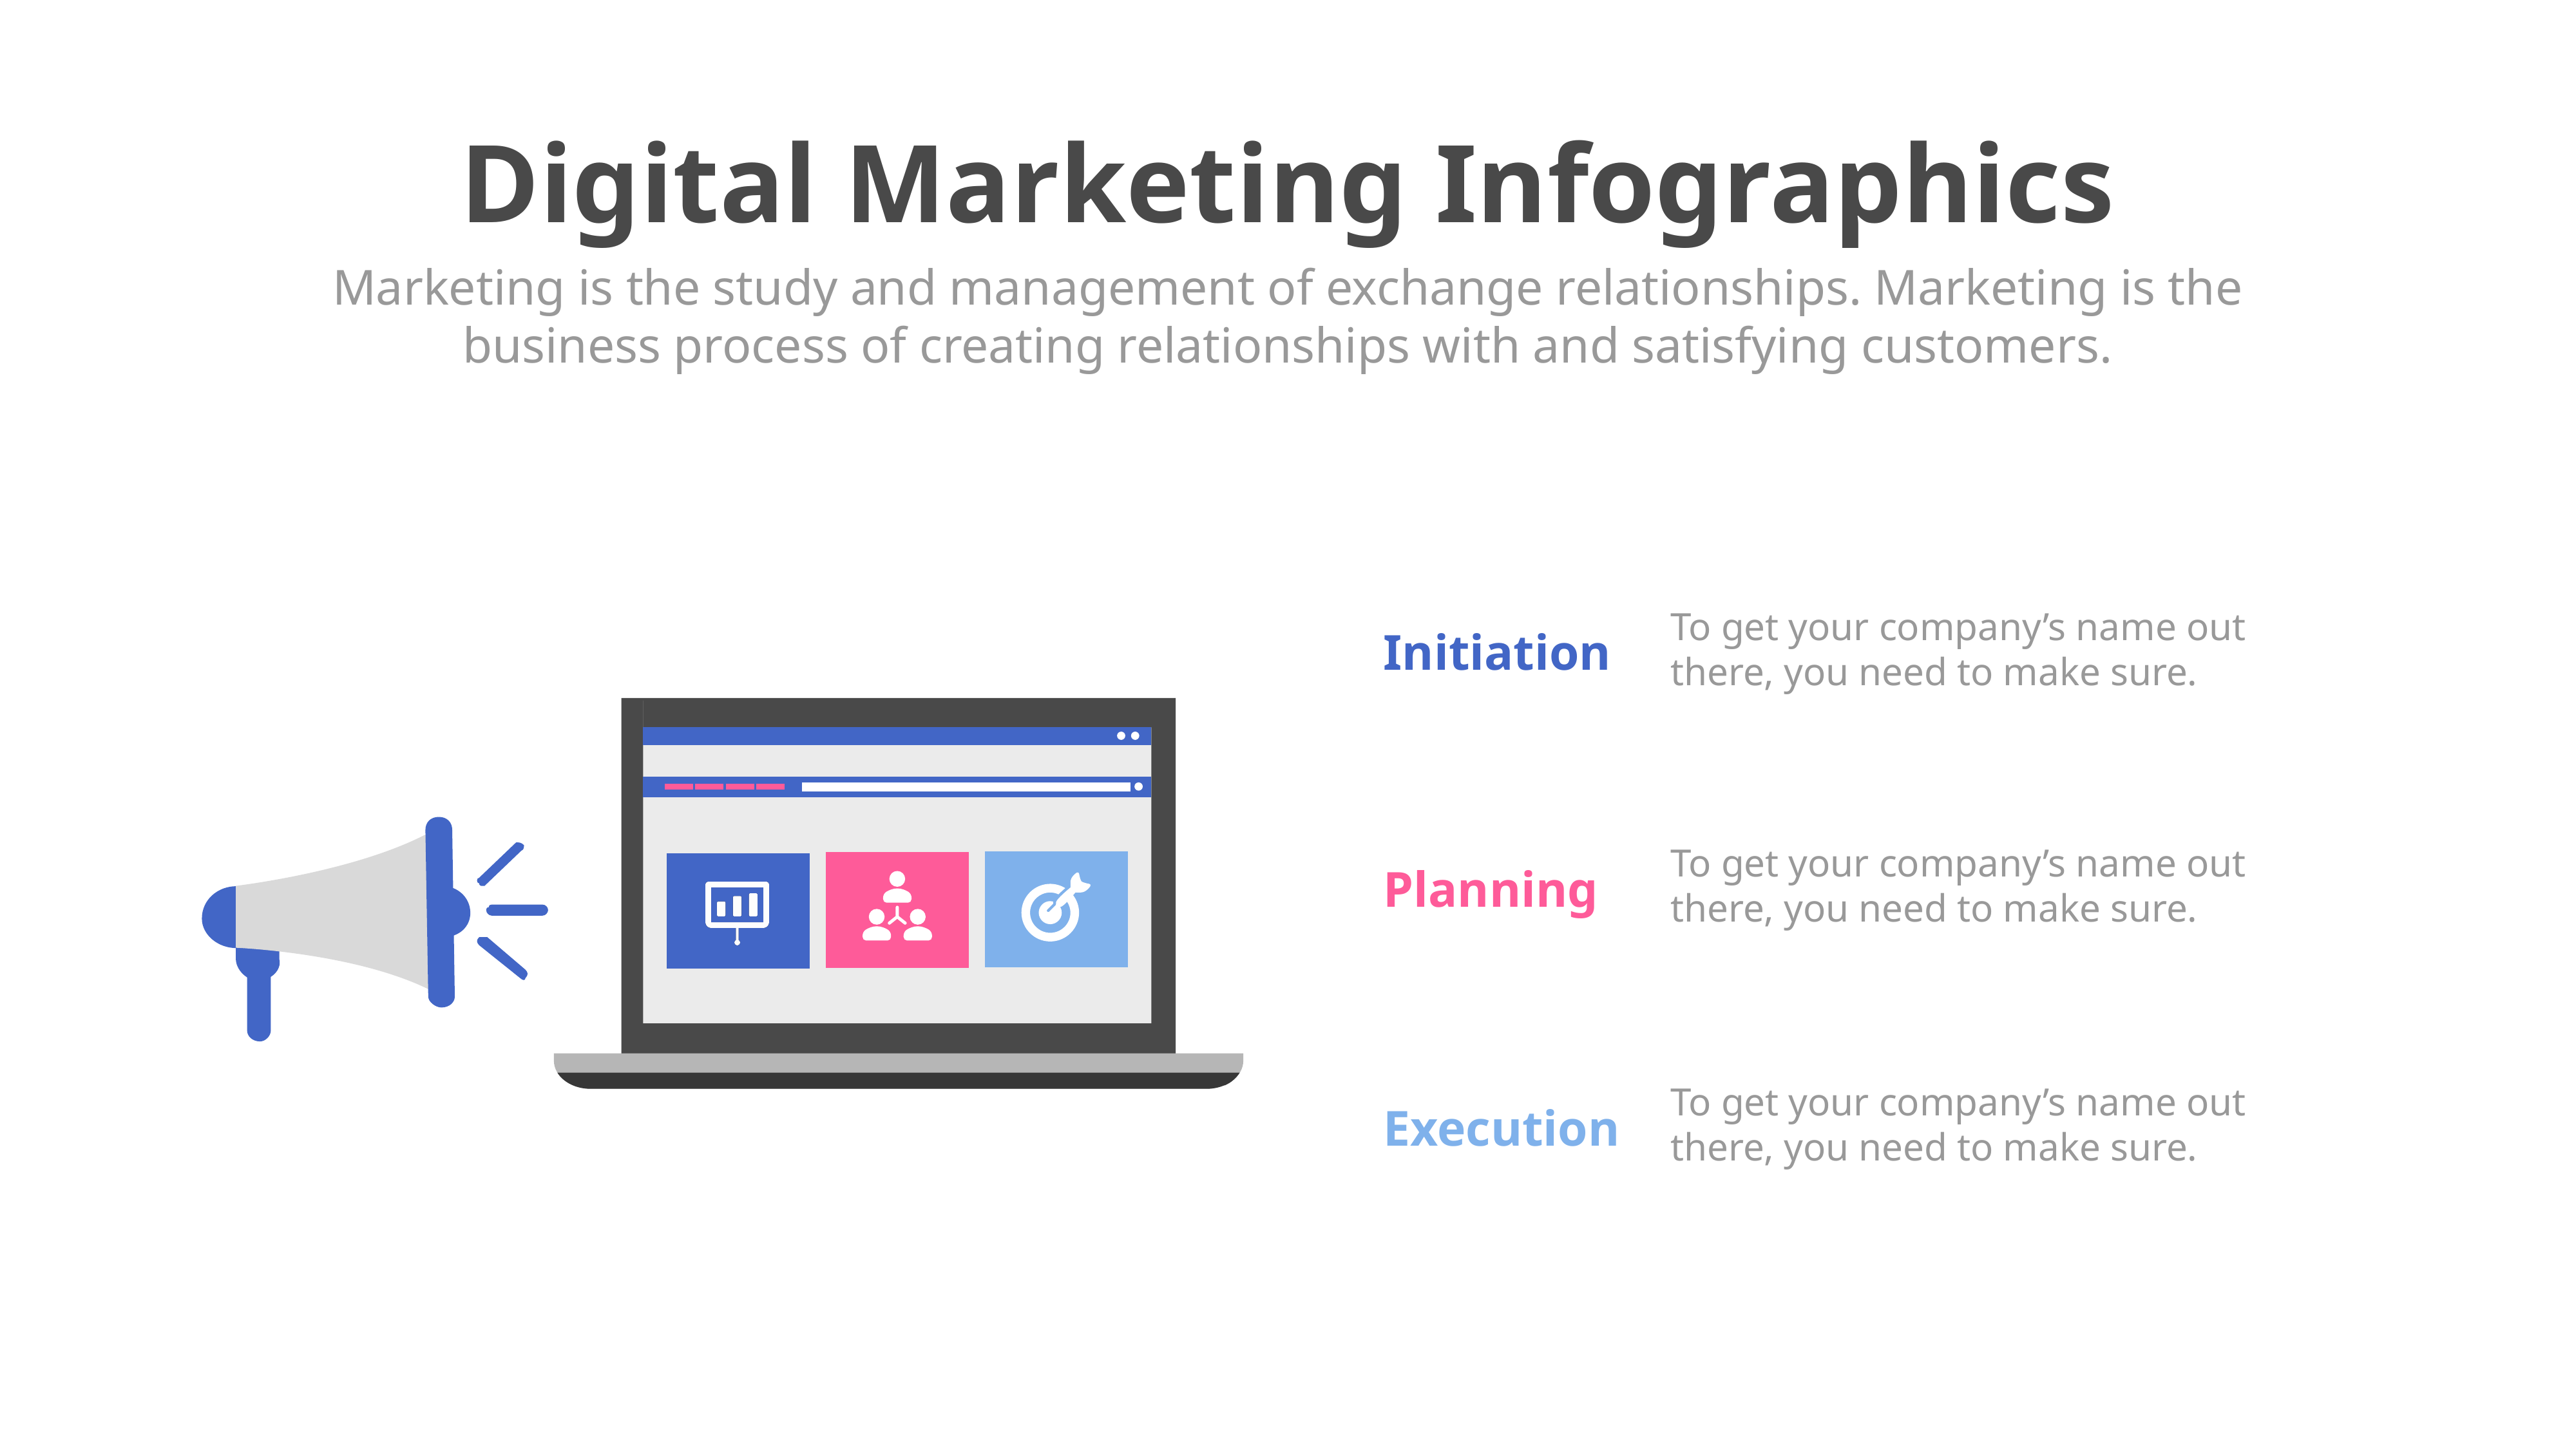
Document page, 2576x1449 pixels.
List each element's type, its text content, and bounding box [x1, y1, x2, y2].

text_box Planning [1373, 853, 1661, 922]
text_box Marketing is the study and management of exchange relationships. Marketing is the business process of creating relationships with and satisfying customers. [281, 251, 2295, 377]
text_box To get your company’s name out there, you need to make sure. [1661, 598, 2340, 698]
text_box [202, 817, 549, 1042]
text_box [1021, 872, 1091, 942]
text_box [862, 871, 932, 941]
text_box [553, 697, 1244, 1089]
text_box Execution [1373, 1092, 1661, 1160]
text_box To get your company’s name out there, you need to make sure. [1661, 1074, 2340, 1173]
text_box Initiation [1373, 617, 1661, 685]
picture [705, 882, 769, 945]
text_box Digital Marketing Infographics [450, 110, 2125, 249]
text_box To get your company’s name out there, you need to make sure. [1661, 834, 2340, 934]
